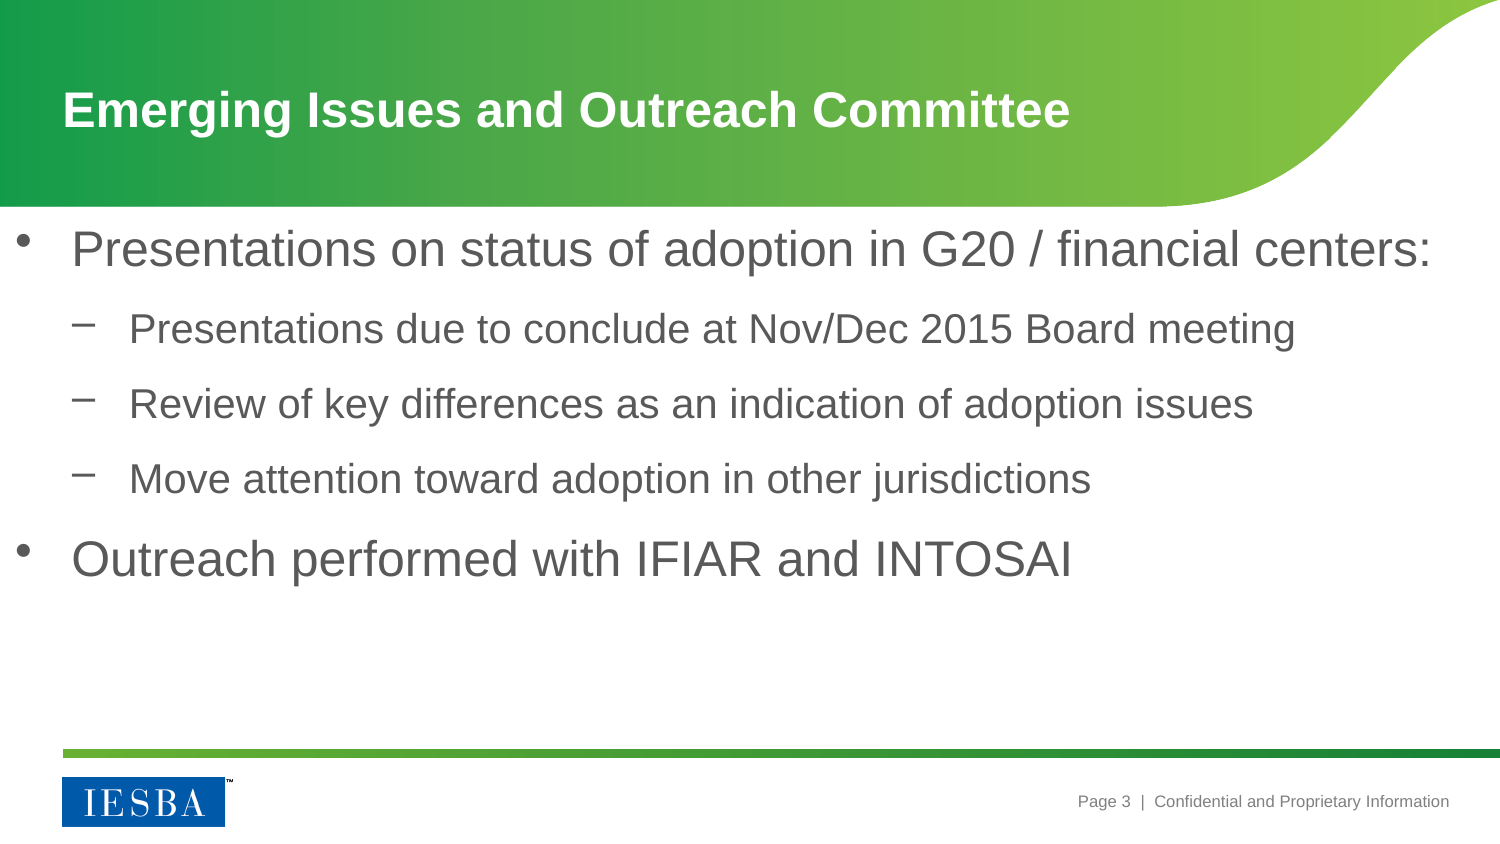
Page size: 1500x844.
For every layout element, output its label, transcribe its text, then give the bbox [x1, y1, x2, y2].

picture [0, 0, 1500, 207]
picture [62, 777, 233, 827]
list Presentations on status of adoption in G20 / financial centers: Presentations due to conclude at Nov/Dec 2015 Board meeting Review of key differences as an indication of adoption issues Move attention toward adoption in other jurisdictions Outreach performed with IFIAR and INTOSAI [0, 209, 1500, 747]
title Emerging Issues and Outreach Committee [62, 75, 1300, 141]
